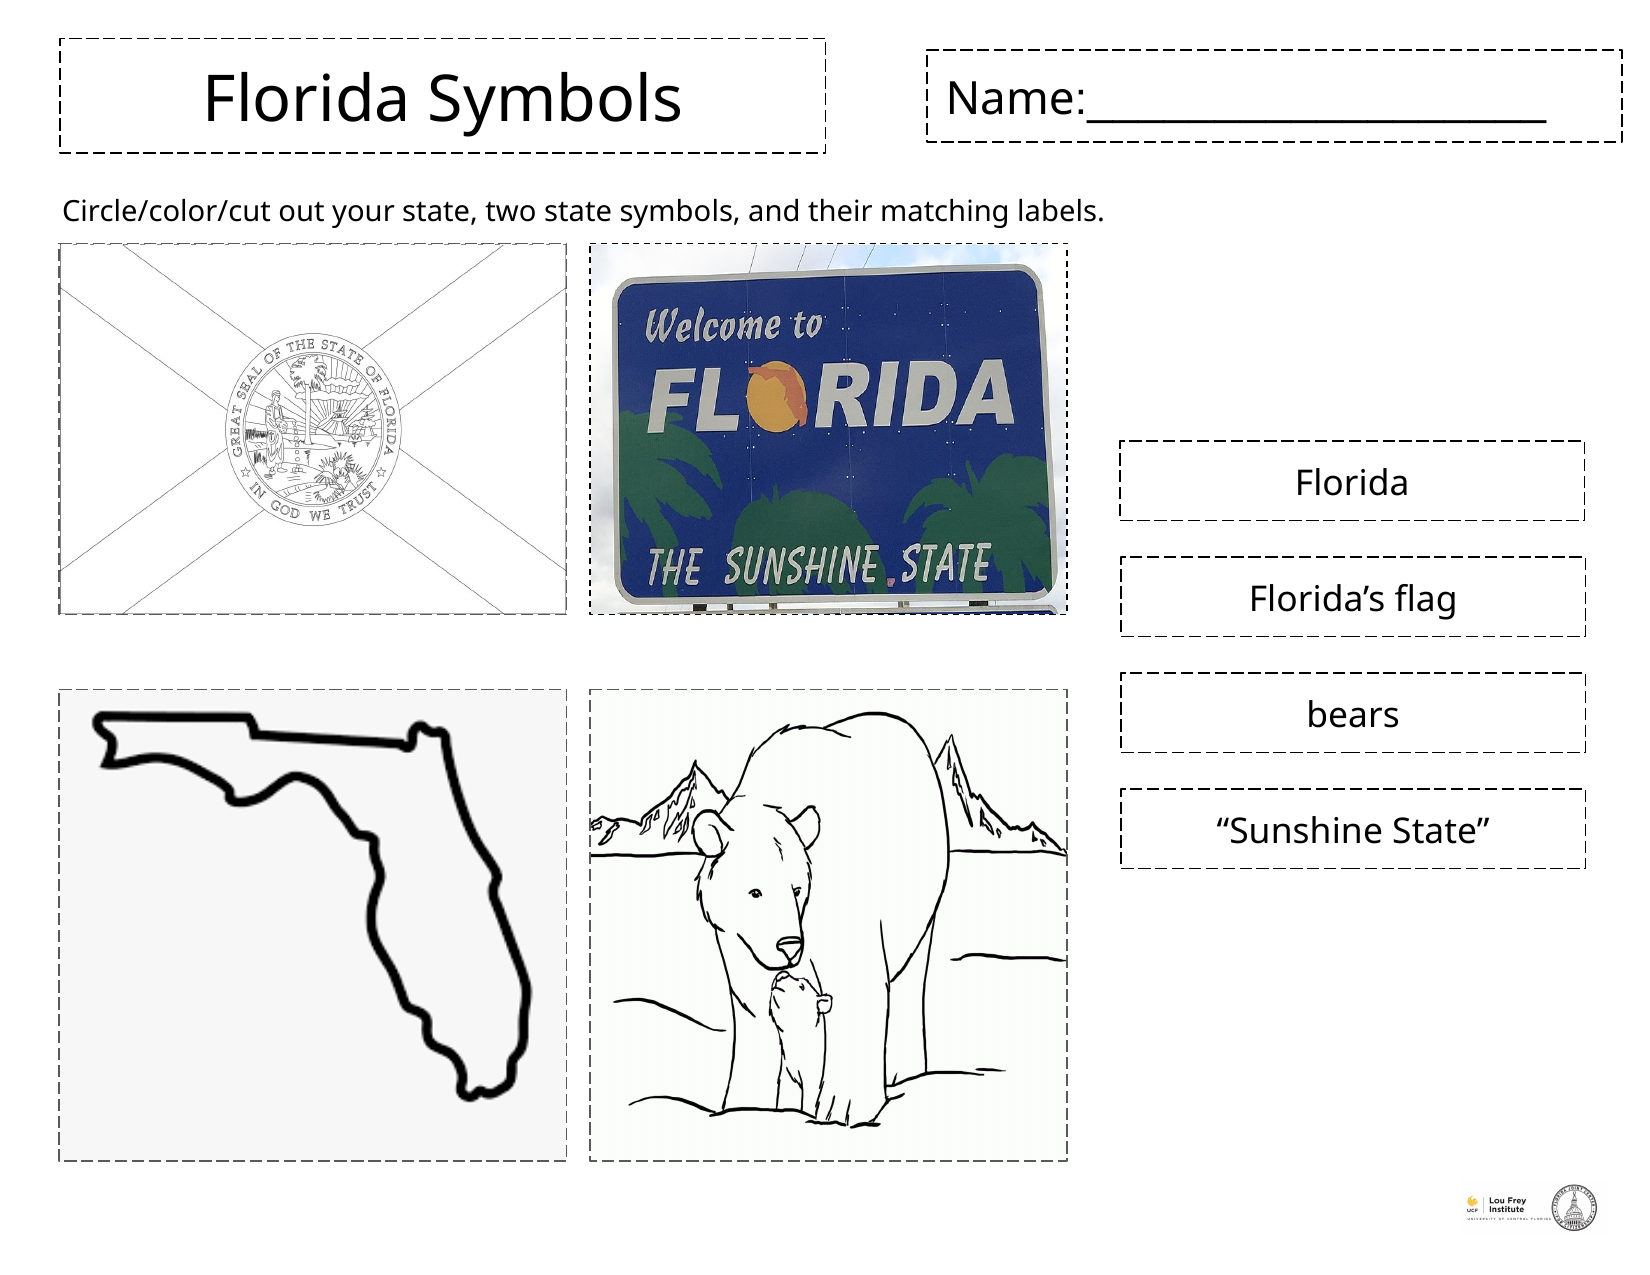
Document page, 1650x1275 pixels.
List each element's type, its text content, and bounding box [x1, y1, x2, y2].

picture [59, 689, 567, 1161]
text_box Florida’s flag [1120, 557, 1586, 637]
text_box “Sunshine State” [1120, 789, 1586, 869]
picture [590, 689, 1067, 1161]
picture [1459, 1178, 1607, 1236]
picture [59, 243, 567, 615]
text_box bears [1120, 673, 1586, 753]
picture [590, 243, 1067, 615]
text_box Florida Symbols [60, 38, 826, 154]
text_box Circle/color/cut out your state, two state symbols, and their matching labels. [43, 174, 1623, 245]
text_box Florida [1120, 440, 1585, 521]
text_box Name:__________________ [926, 50, 1623, 143]
